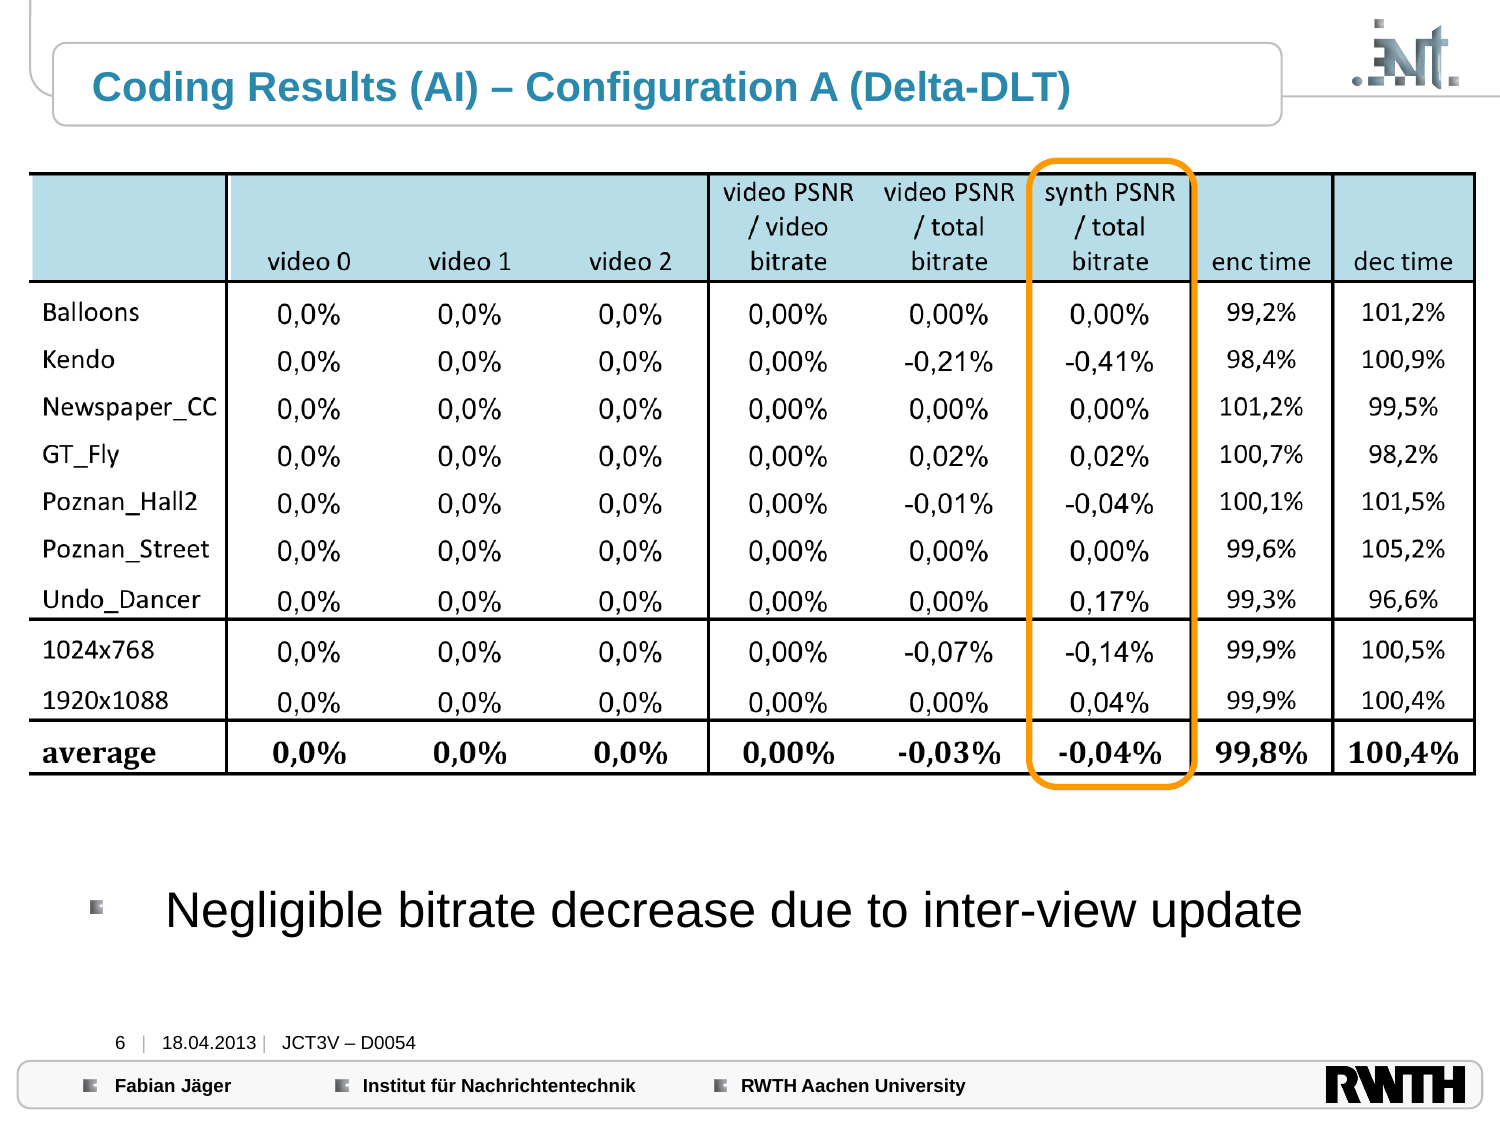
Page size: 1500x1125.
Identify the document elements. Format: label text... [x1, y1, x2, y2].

list Negligible bitrate decrease due to inter-view update [75, 869, 1424, 965]
text_box [1035, 160, 1189, 171]
title Coding Results (AI) – Configuration A (Delta-DLT) [76, 48, 1412, 120]
picture [1352, 19, 1459, 90]
picture [335, 1079, 349, 1092]
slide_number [100, 1023, 1471, 1067]
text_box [29, 172, 1476, 835]
picture [83, 1079, 97, 1092]
picture [1325, 1067, 1468, 1104]
picture [714, 1079, 727, 1092]
picture [90, 900, 103, 914]
